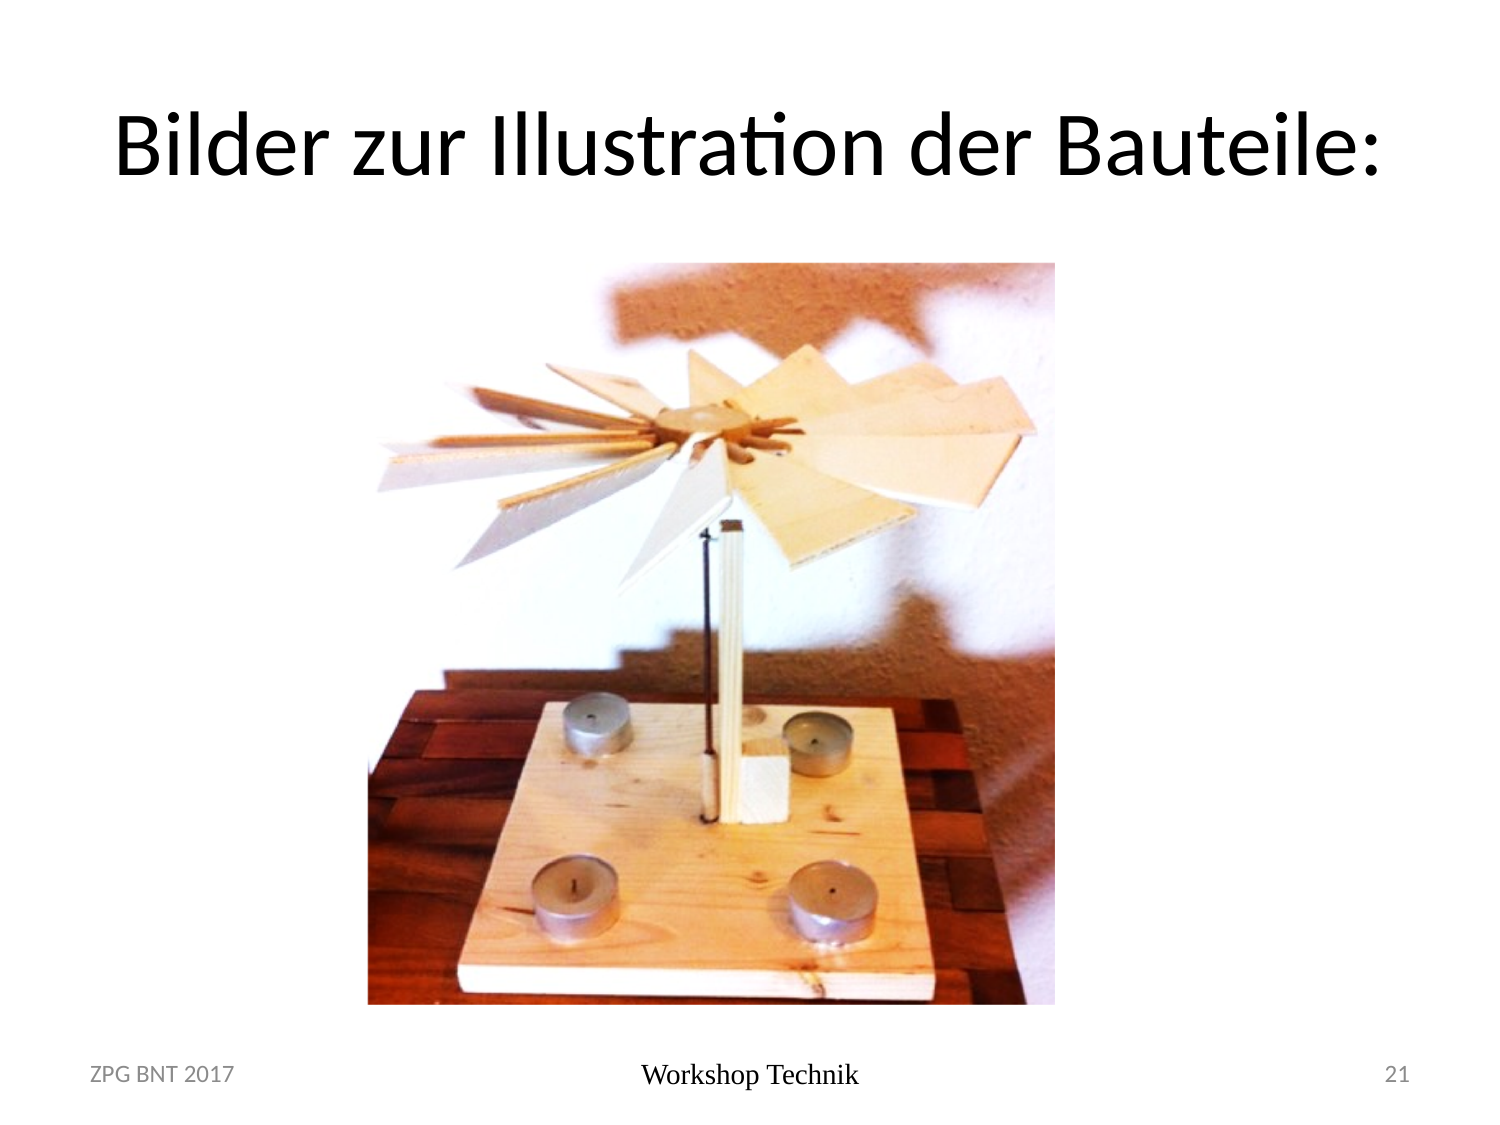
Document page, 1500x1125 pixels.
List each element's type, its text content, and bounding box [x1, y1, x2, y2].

slide_number ZPG BNT 2017 [75, 1042, 425, 1103]
picture [339, 264, 1082, 1004]
slide_number 21 [1074, 1042, 1425, 1103]
footer Workshop Technik [512, 1042, 988, 1103]
title Bilder zur Illustration der Bauteile: [75, 45, 1425, 233]
